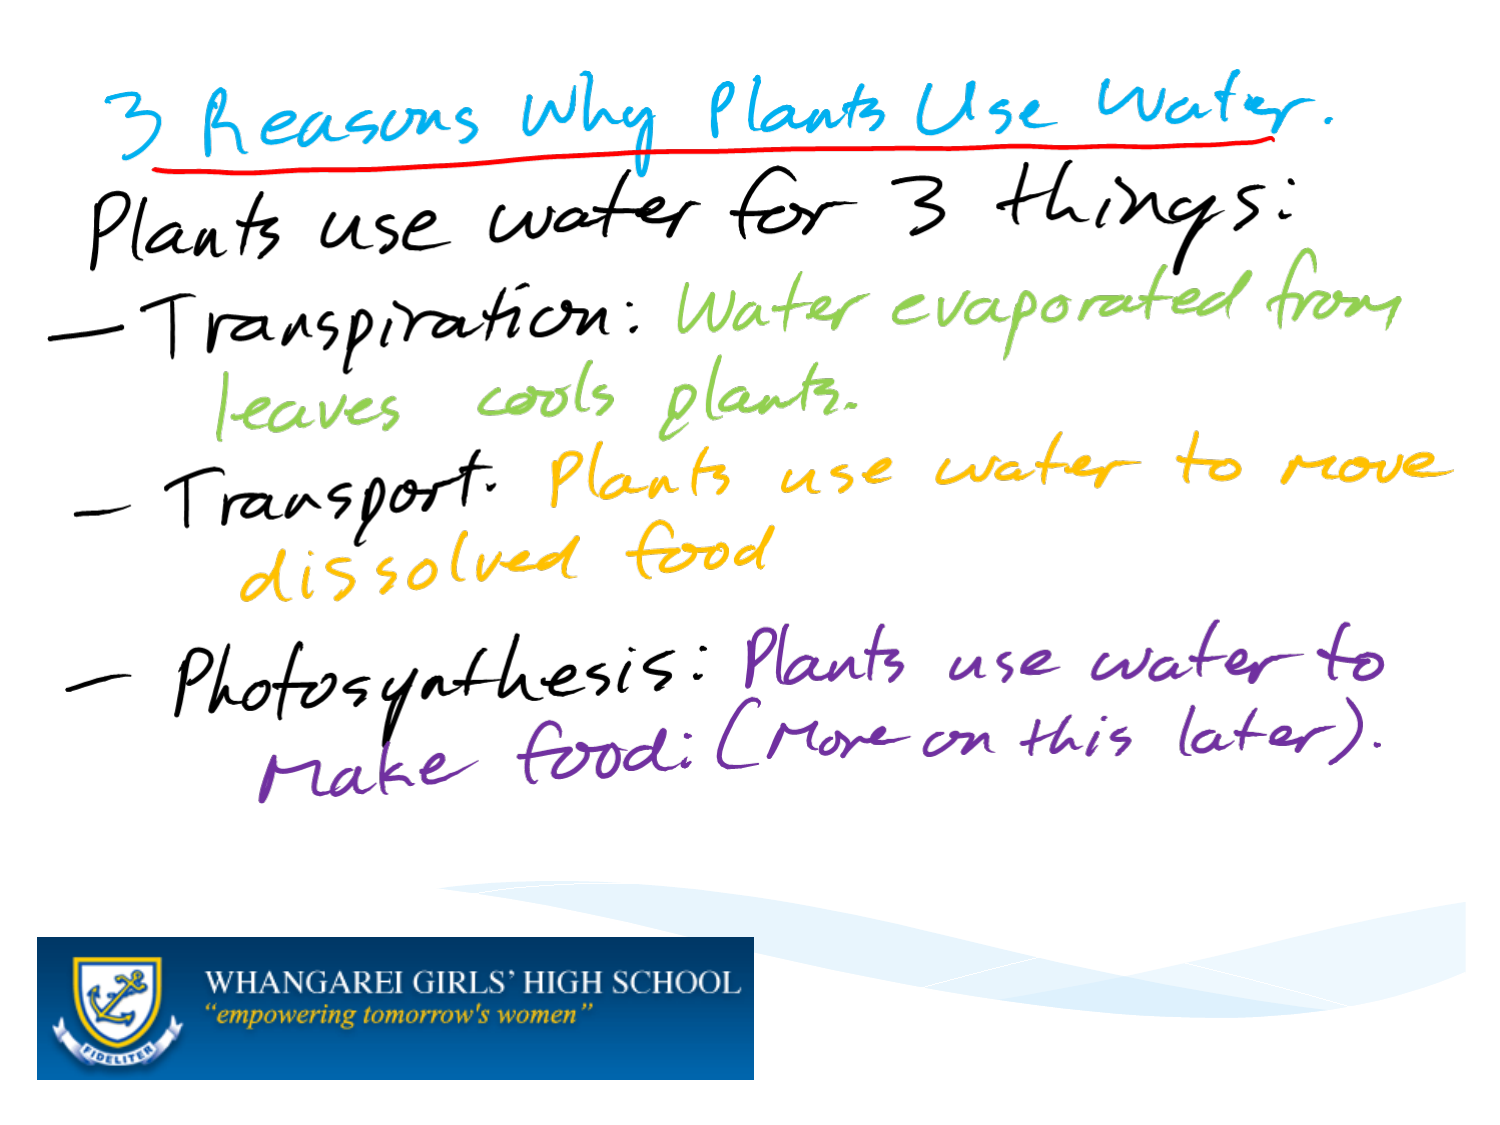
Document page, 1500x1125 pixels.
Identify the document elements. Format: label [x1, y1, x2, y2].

picture [37, 937, 754, 1080]
picture [40, 62, 1460, 810]
